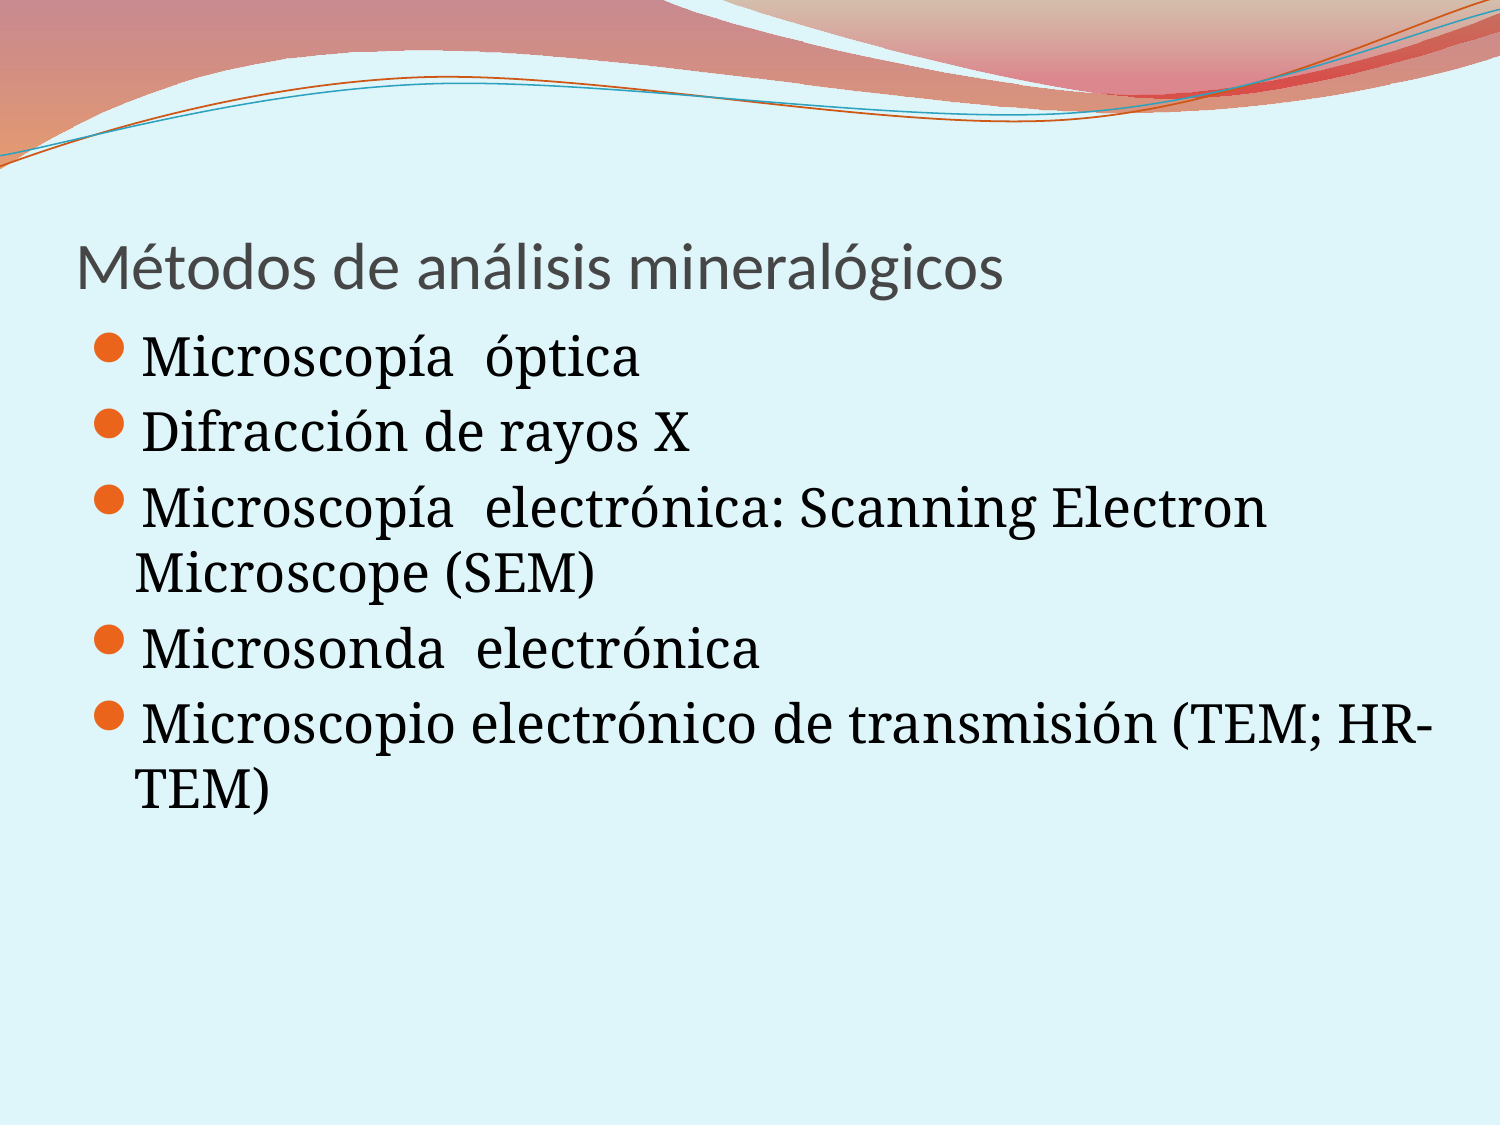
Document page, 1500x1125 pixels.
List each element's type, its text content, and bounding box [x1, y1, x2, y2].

list Microscopía óptica Difracción de rayos X Microscopía electrónica: Scanning Electron Microscope (SEM) Microsonda electrónica Microscopio electrónico de transmisión (TEM; HR-TEM) [75, 314, 1500, 1064]
title Métodos de análisis mineralógicos [75, 115, 1425, 303]
